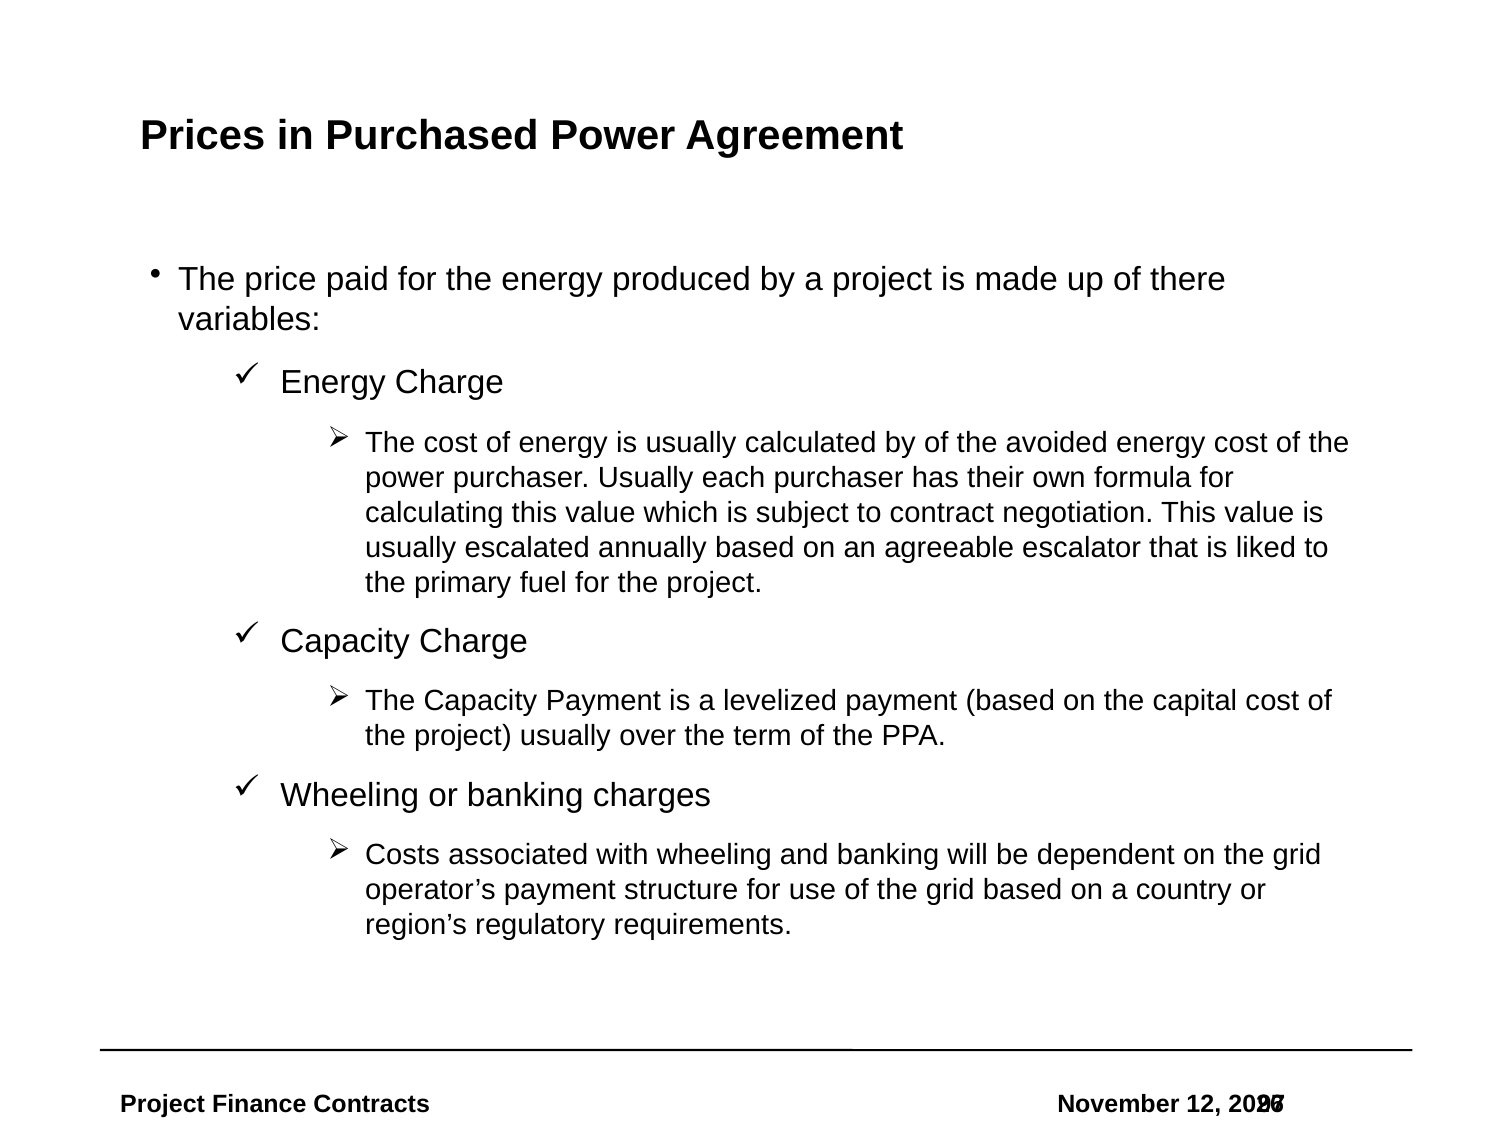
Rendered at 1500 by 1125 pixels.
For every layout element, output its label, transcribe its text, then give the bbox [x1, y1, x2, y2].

title Prices in Purchased Power Agreement [124, 99, 1288, 226]
list The price paid for the energy produced by a project is made up of there variables: Energy Charge The cost of energy is usually calculated by of the avoided energy cost of the power purchaser. Usually each purchaser has their own formula for calculating this value which is subject to contract negotiation. This value is usually escalated annually based on an agreeable escalator that is liked to the primary fuel for the project. Capacity Charge The Capacity Payment is a levelized payment (based on the capital cost of the project) usually over the term of the PPA. Wheeling or banking charges Costs associated with wheeling and banking will be dependent on the grid operator’s payment structure for use of the grid based on a country or region’s regulatory requirements. [124, 249, 1376, 1001]
